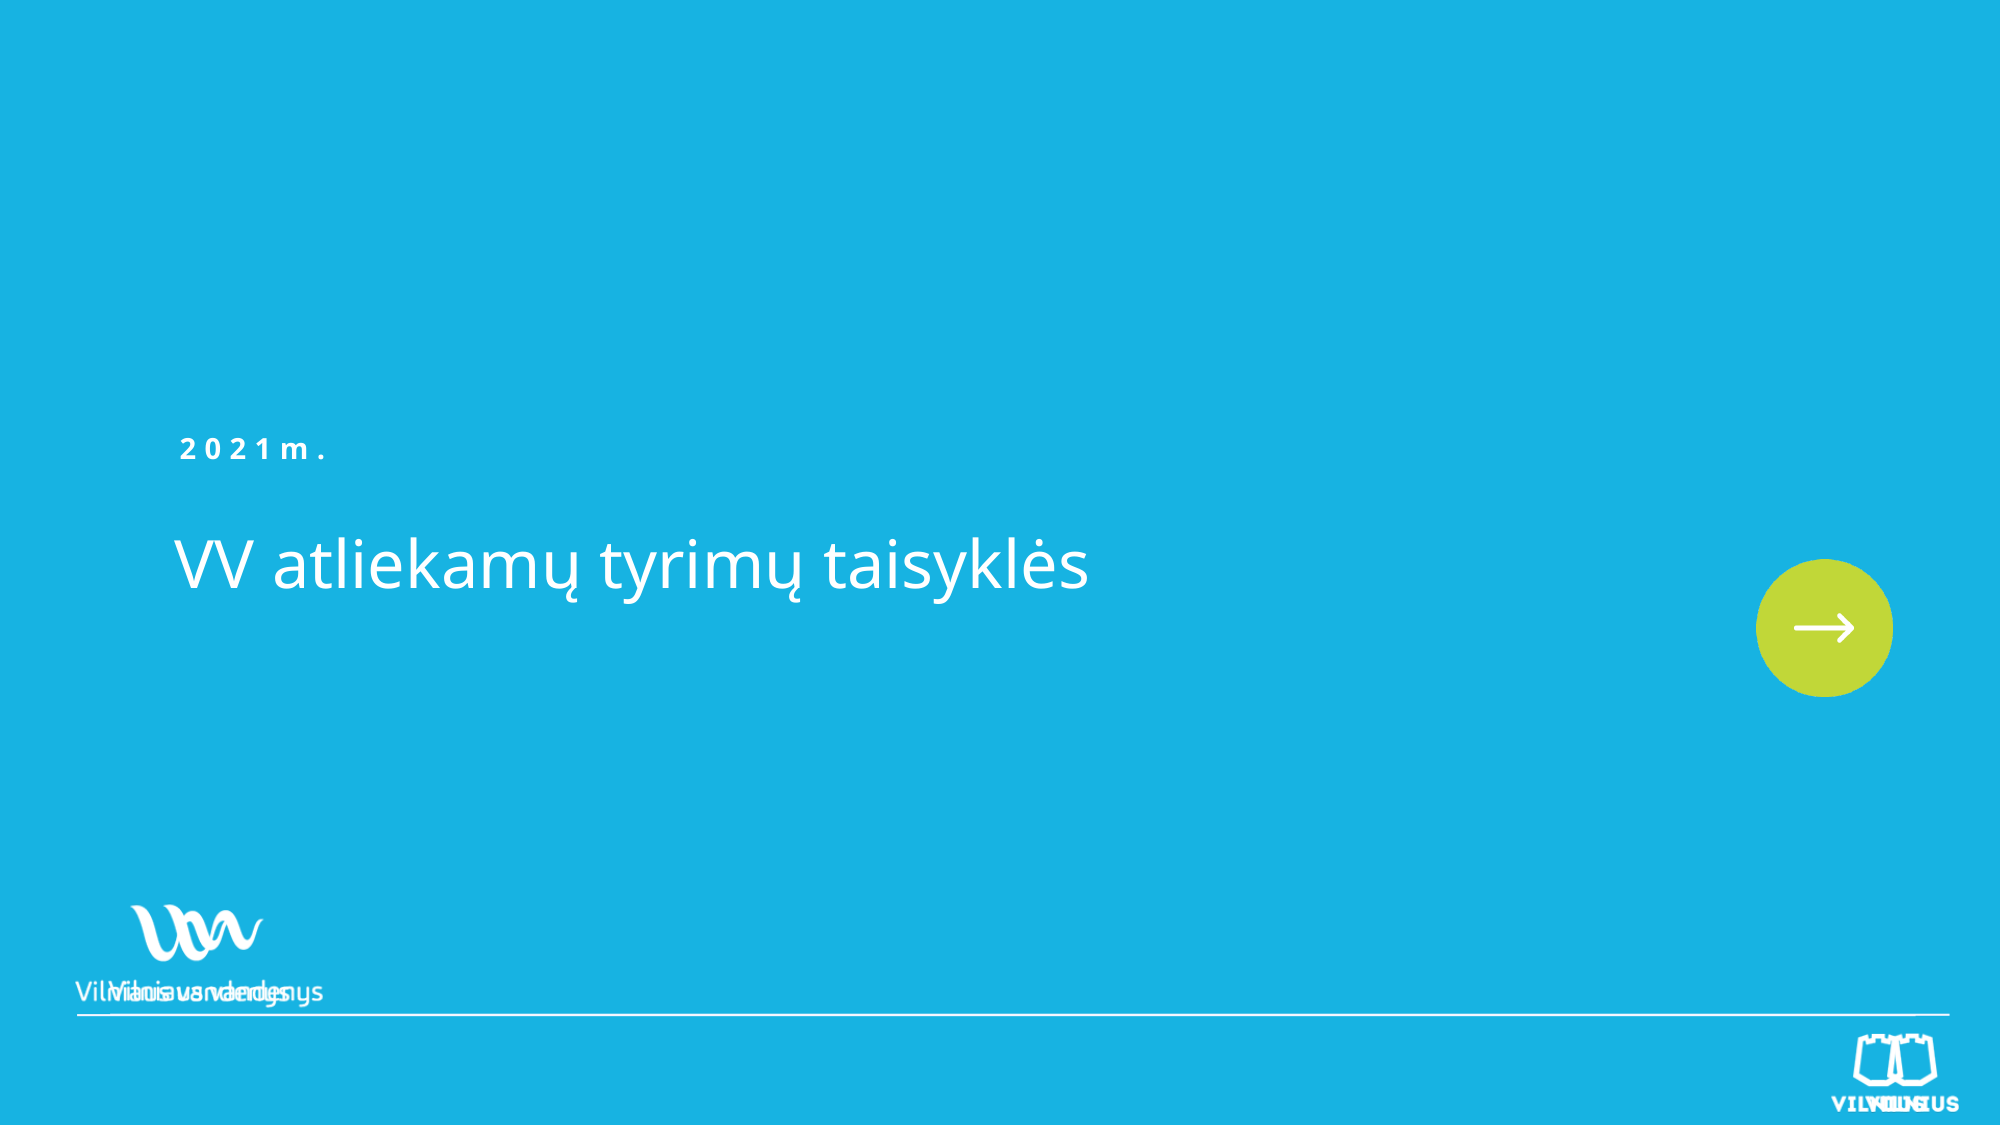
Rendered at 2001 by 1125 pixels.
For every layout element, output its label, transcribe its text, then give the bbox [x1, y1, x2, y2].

picture [0, 798, 2000, 1125]
text_box VV atliekamų tyrimų taisyklės [160, 514, 1596, 689]
text_box 2021m. [164, 423, 687, 474]
picture [1756, 559, 1893, 697]
